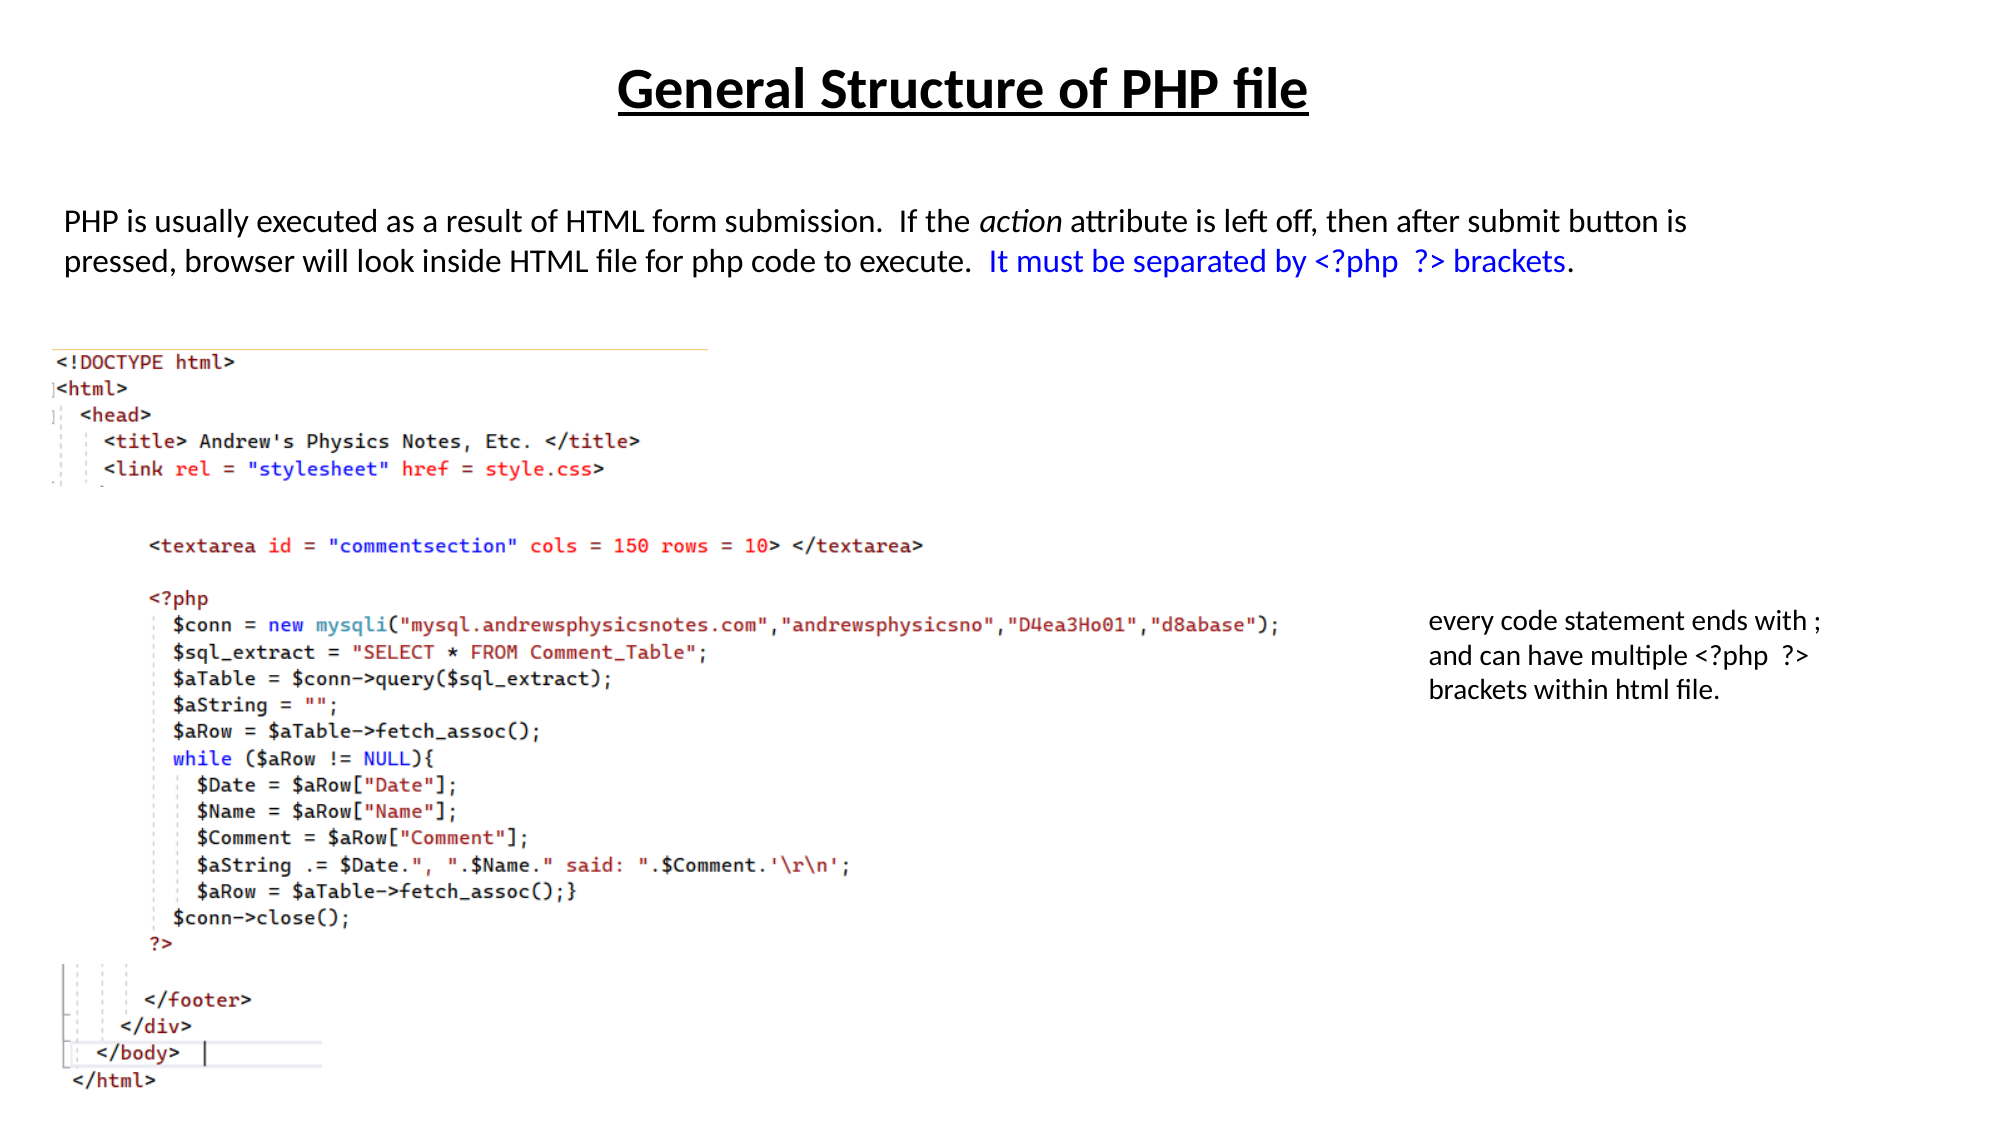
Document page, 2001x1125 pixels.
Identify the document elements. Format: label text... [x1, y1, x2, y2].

picture [48, 964, 322, 1110]
text_box every code statement ends with ; and can have multiple <?php ?> brackets within html file. [1413, 593, 1918, 713]
picture [51, 349, 708, 487]
text_box PHP is usually executed as a result of HTML form submission. If the action attribute is left off, then after submit button is pressed, browser will look inside HTML file for php code to execute. It must be separated by <?php ?> brackets. [48, 191, 1796, 287]
picture [137, 530, 1277, 957]
text_box General Structure of PHP file [603, 42, 1357, 128]
